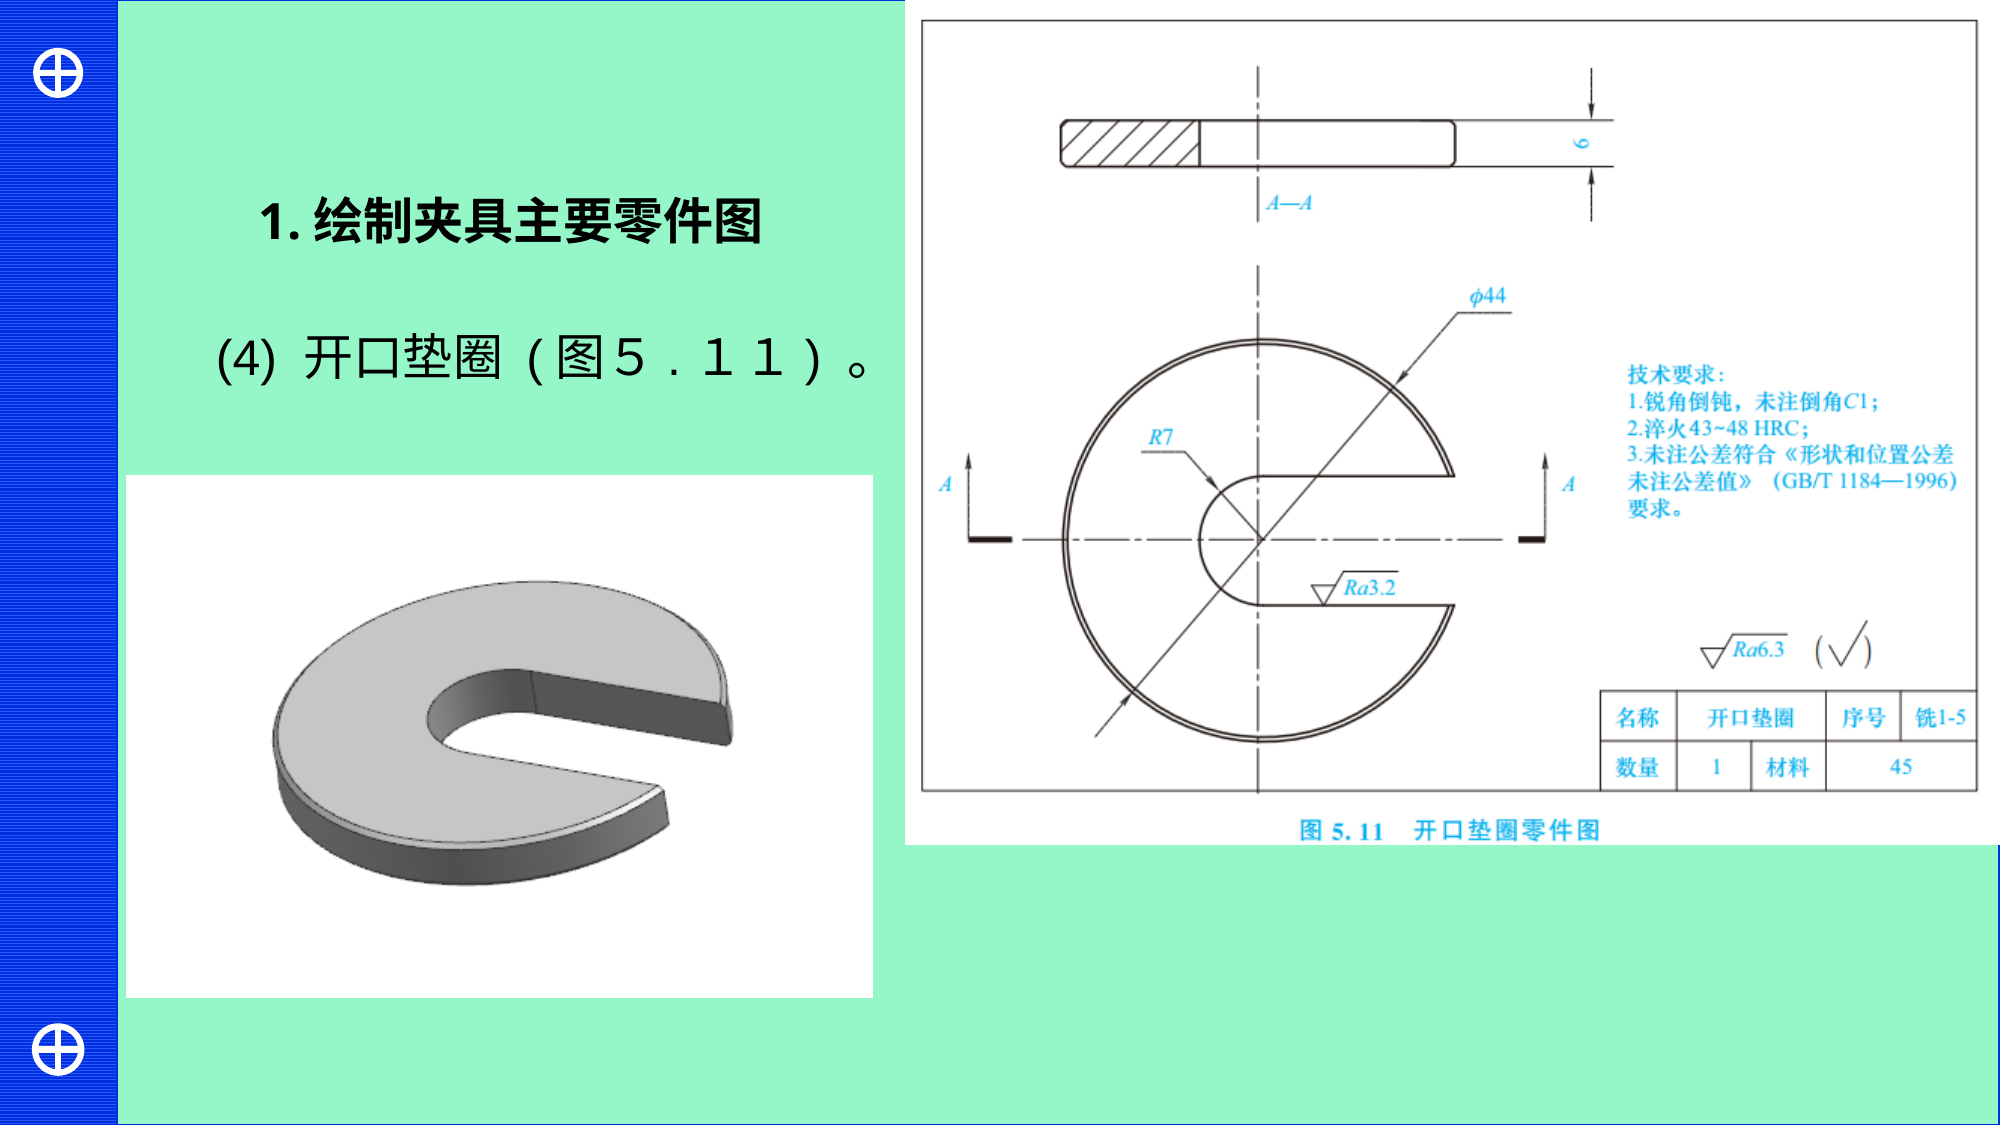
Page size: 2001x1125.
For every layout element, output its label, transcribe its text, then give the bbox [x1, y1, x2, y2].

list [126, 475, 873, 998]
text_box 1.绘制夹具主要零件图 [243, 182, 905, 258]
text_box (4) 开口垫圈 (图５.１１) 。 [126, 287, 905, 428]
picture [905, 0, 2000, 845]
